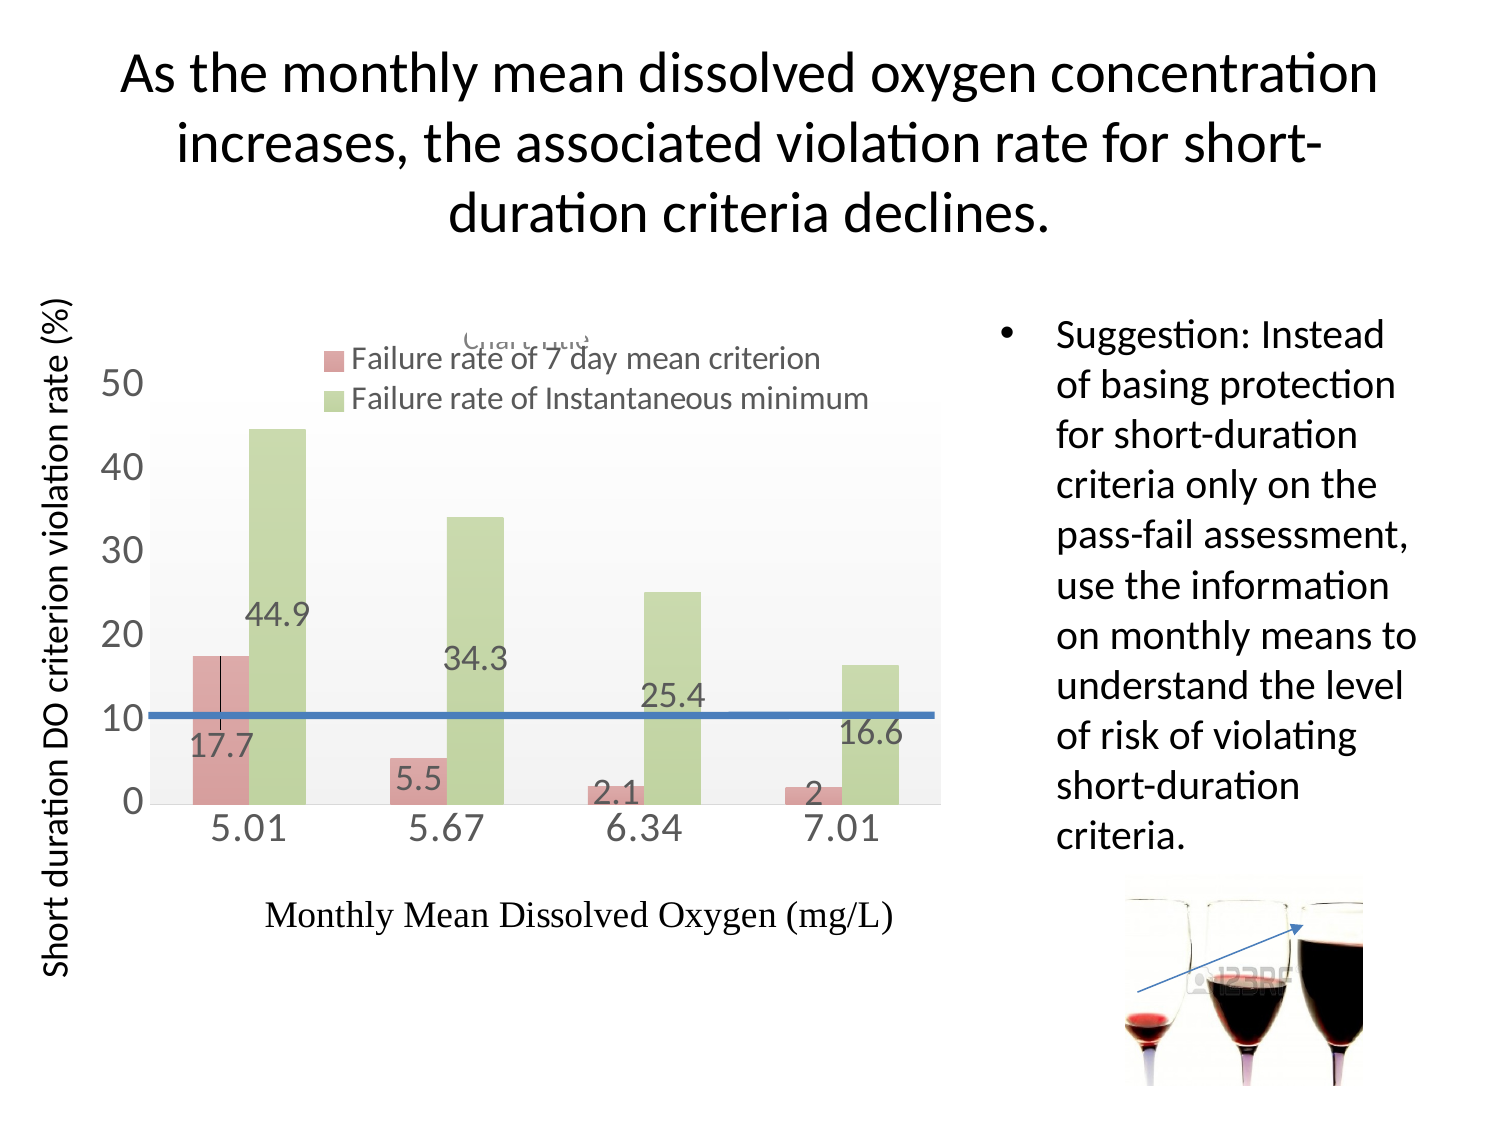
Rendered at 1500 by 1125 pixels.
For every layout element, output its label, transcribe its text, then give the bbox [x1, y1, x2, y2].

chart [86, 296, 967, 1011]
picture [1124, 874, 1363, 1086]
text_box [1137, 924, 1304, 993]
text_box Short duration DO criterion violation rate (%) [22, 282, 83, 994]
list Suggestion: Instead of basing protection for short-duration criteria only on the pass-fail assessment, use the information on monthly means to understand the level of risk of violating short-duration criteria. [984, 299, 1442, 1014]
title As the monthly mean dissolved oxygen concentration increases, the associated violation rate for short-duration criteria declines. [75, 45, 1425, 233]
